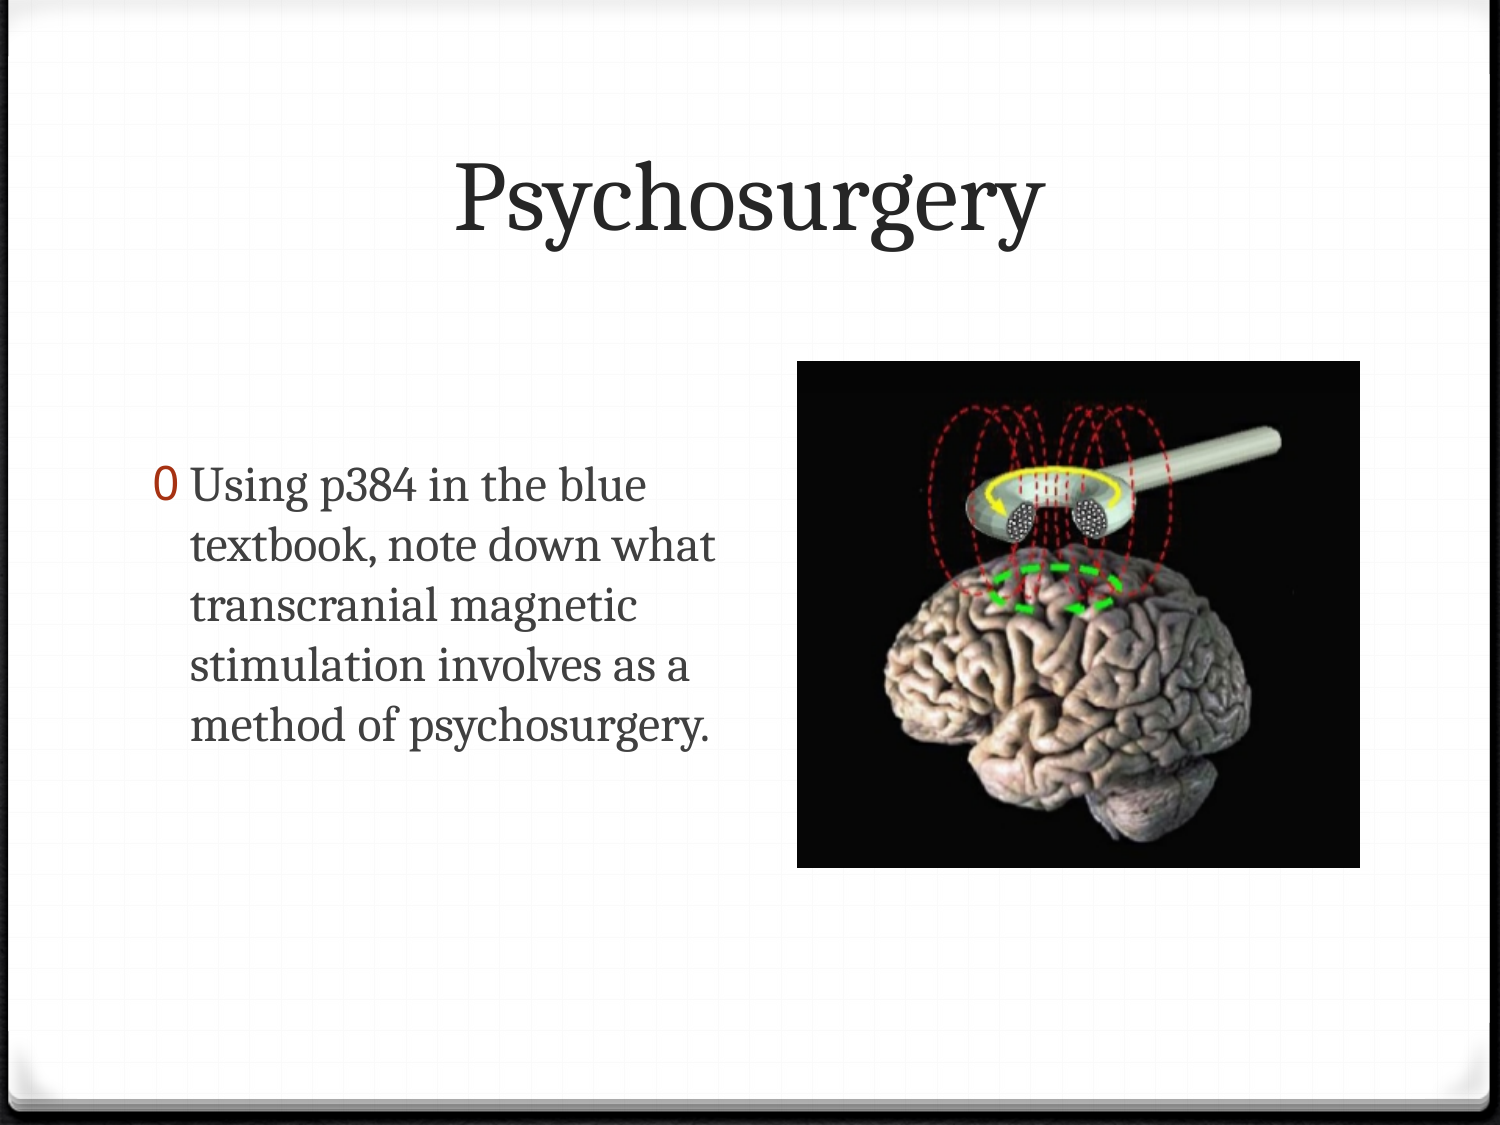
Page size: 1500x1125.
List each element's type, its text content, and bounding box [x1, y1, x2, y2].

picture [0, 0, 1500, 1125]
title Psychosurgery [90, 71, 1410, 309]
list Using p384 in the blue textbook, note down what transcranial magnetic stimulation involves as a method of psychosurgery. [137, 444, 762, 983]
